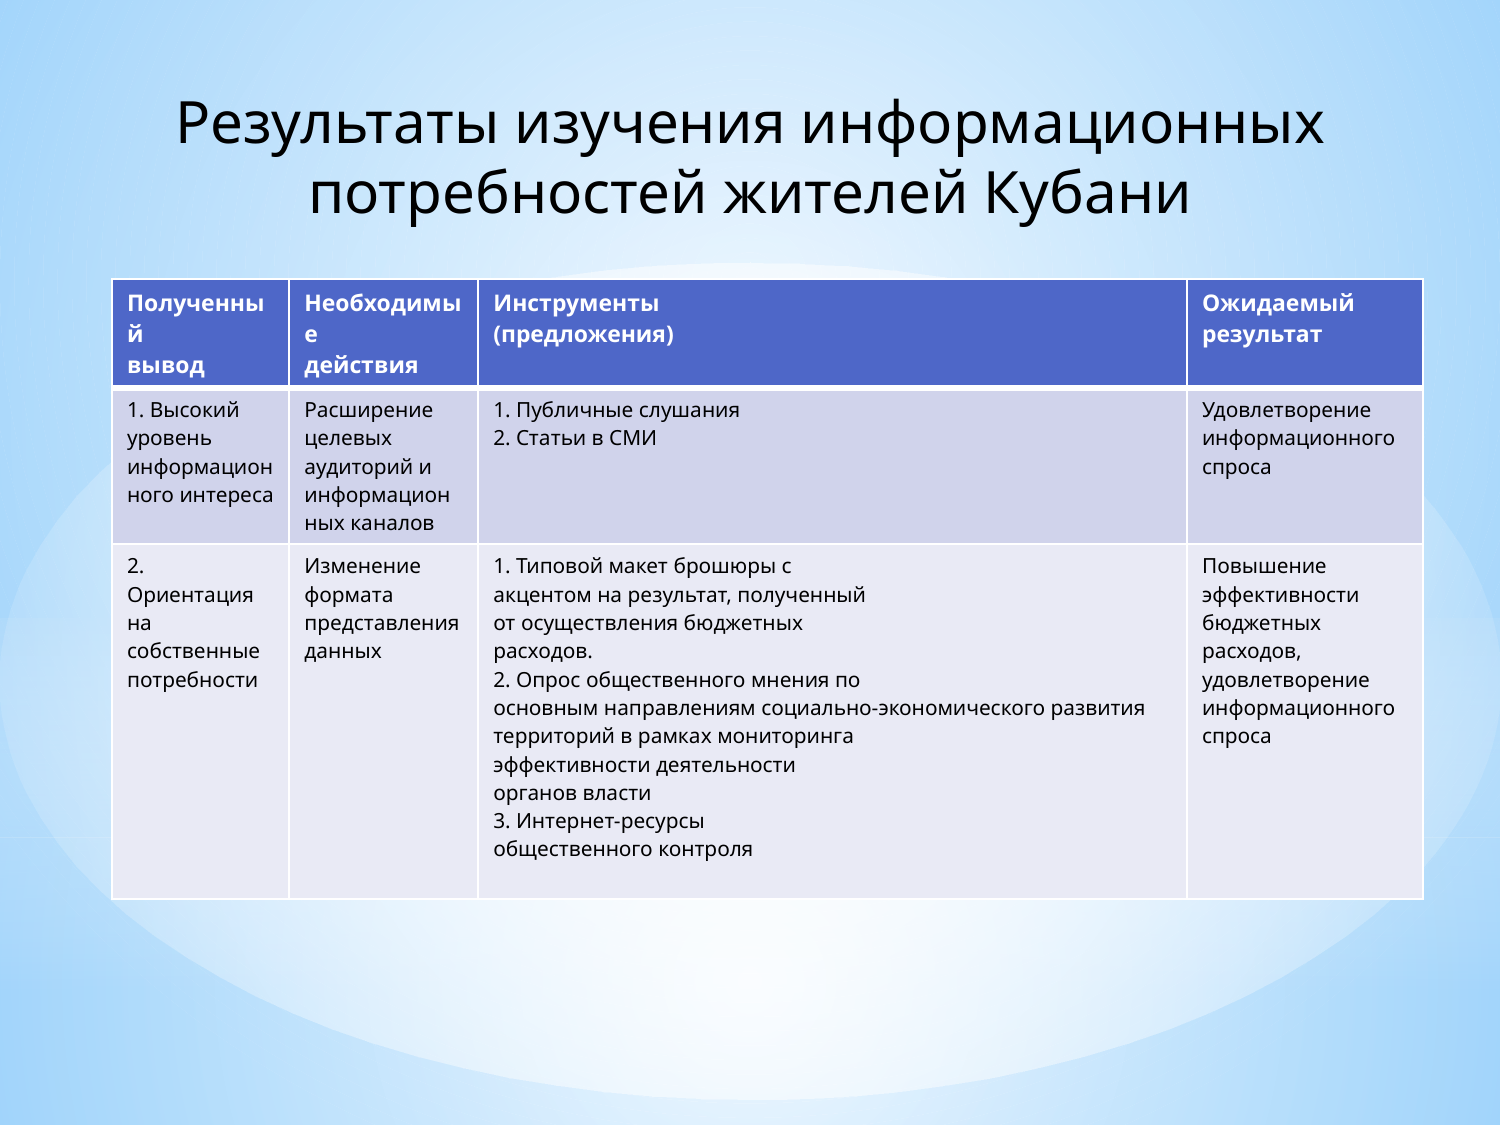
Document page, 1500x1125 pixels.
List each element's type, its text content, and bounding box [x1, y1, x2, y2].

table_cell 1. Публичные слушания 2. Статьи в СМИ [479, 391, 1186, 543]
table_header Инструменты (предложения) [479, 280, 1186, 385]
table_cell Удовлетворение информационного спроса [1188, 391, 1422, 543]
table_cell 1. Высокий уровень информационного интереса [113, 391, 288, 543]
table_header Ожидаемый результат [1188, 280, 1422, 385]
table_cell Повышение эффективности бюджетных расходов, удовлетворение информационного спроса [1188, 545, 1422, 898]
text_box Результаты изучения информационных потребностей жителей Кубани [159, 78, 1341, 233]
table_cell 2. Ориентация на собственные потребности [113, 545, 288, 898]
table_cell 1. Типовой макет брошюры с акцентом на результат, полученный от осуществления бюджетных расходов. 2. Опрос общественного мнения по основным направлениям социально-экономического развития территорий в рамках мониторинга эффективности деятельности органов власти 3. Интернет-ресурсы общественного контроля [479, 545, 1186, 898]
table_cell Изменение формата представления данных [290, 545, 477, 898]
table_header Полученный вывод [113, 280, 288, 385]
table_cell Расширение целевых аудиторий и информационных каналов [290, 391, 477, 543]
table_header Необходимые действия [290, 280, 477, 385]
